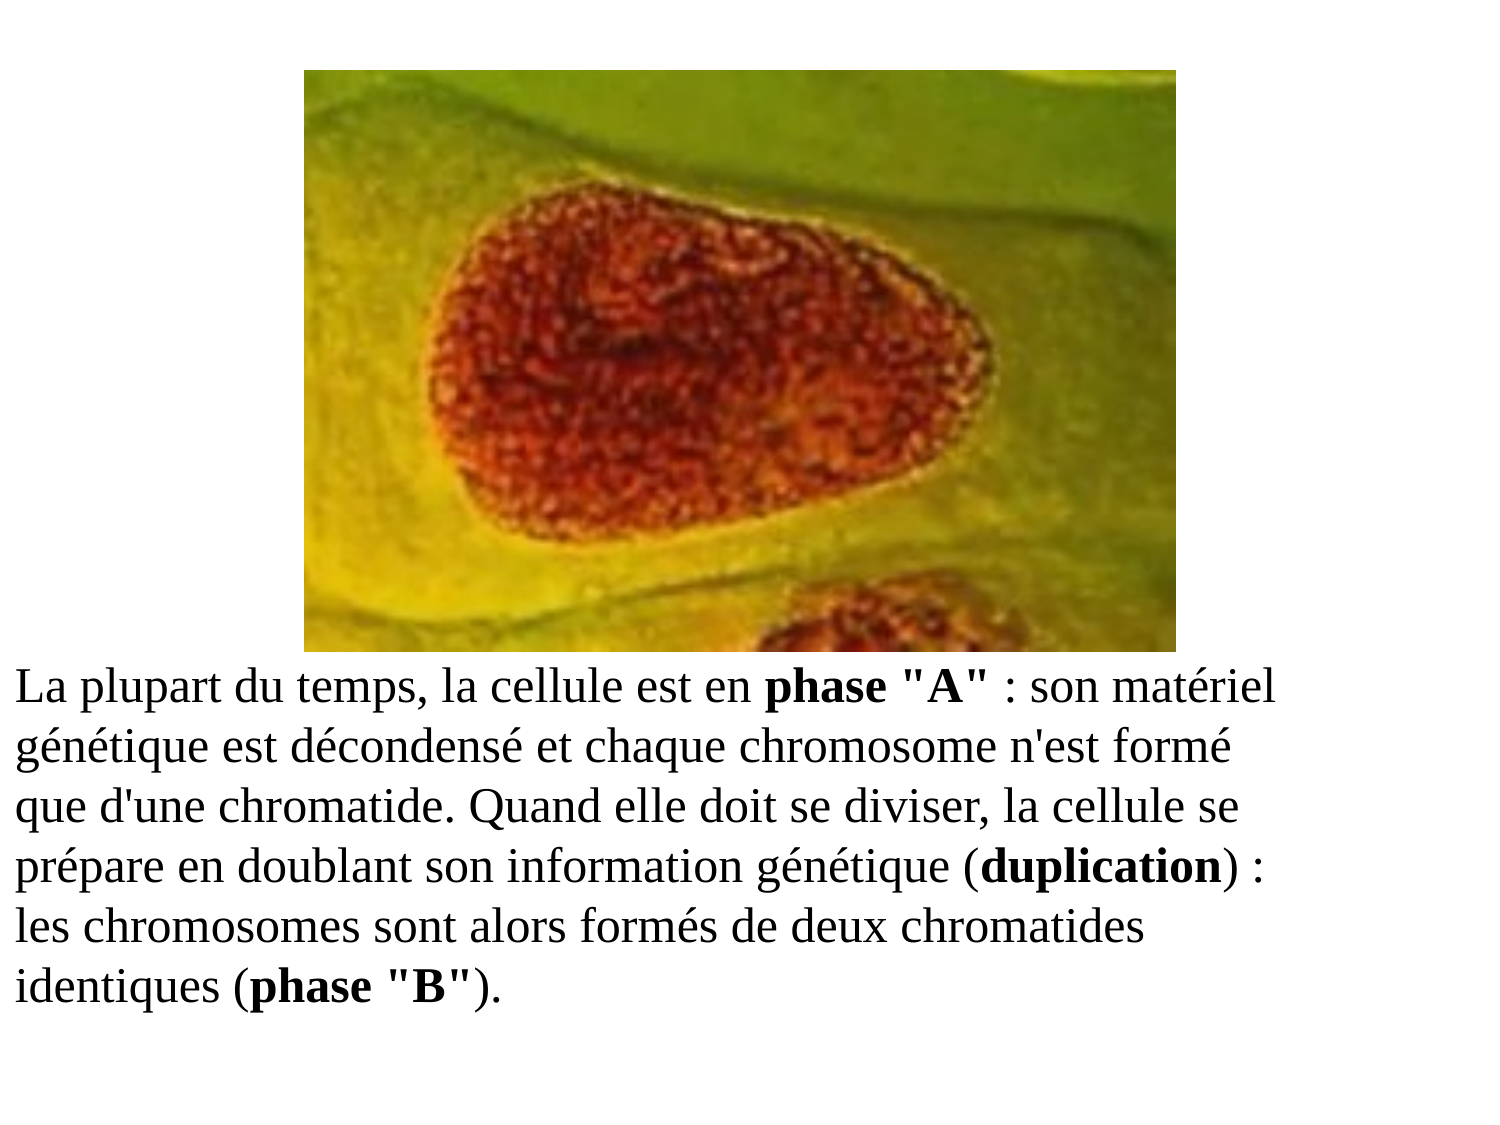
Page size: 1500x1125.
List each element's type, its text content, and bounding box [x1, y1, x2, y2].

text_box La plupart du temps, la cellule est en phase "A" : son matériel génétique est décondensé et chaque chromosome n'est formé que d'une chromatide. Quand elle doit se diviser, la cellule se prépare en doublant son information génétique (duplication) : les chromosomes sont alors formés de deux chromatides identiques (phase "B"). [0, 644, 1313, 1105]
picture [304, 70, 1176, 653]
